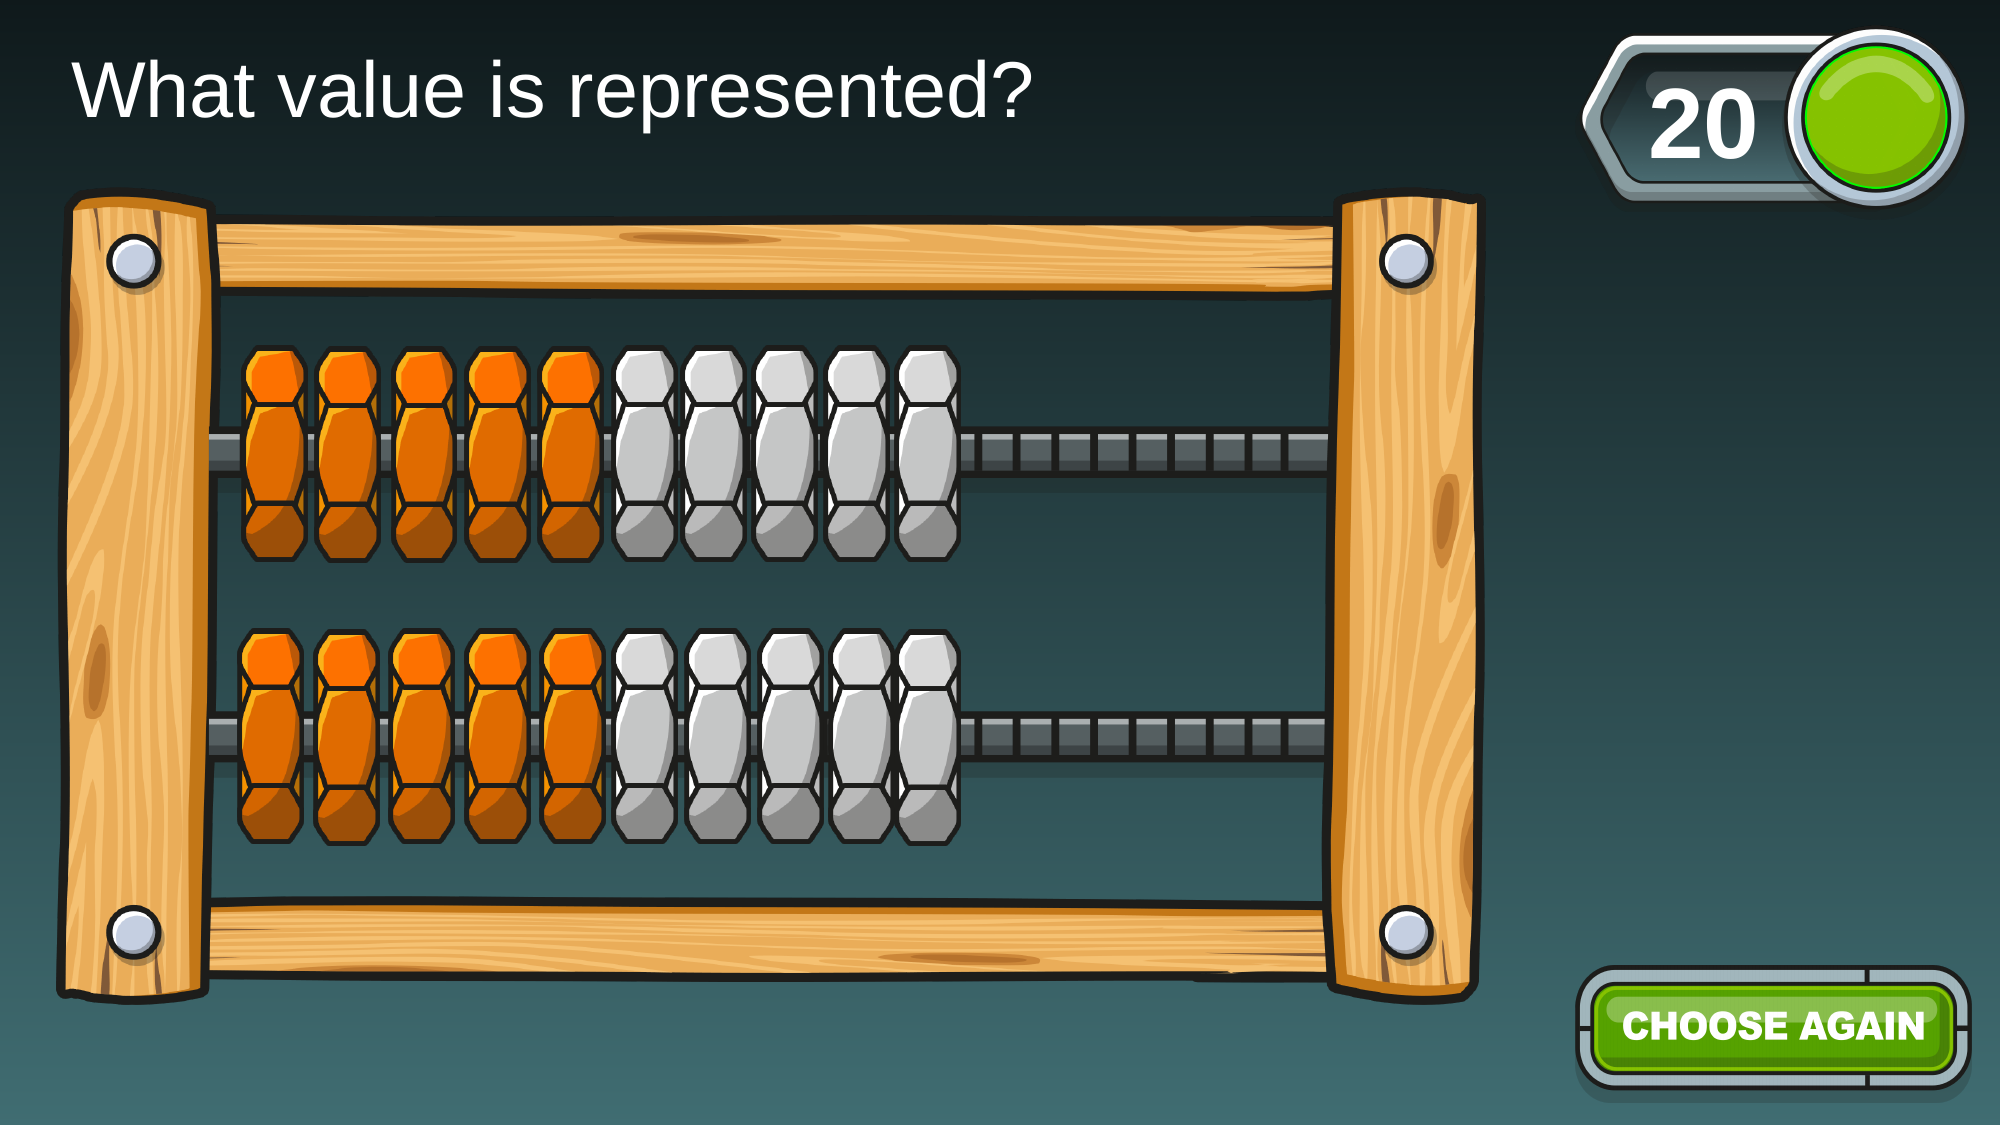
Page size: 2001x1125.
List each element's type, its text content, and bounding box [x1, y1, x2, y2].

picture [1575, 965, 1972, 1104]
picture [1575, 25, 1971, 221]
picture [55, 187, 1486, 1005]
text_box What value is represented? [56, 30, 1059, 182]
